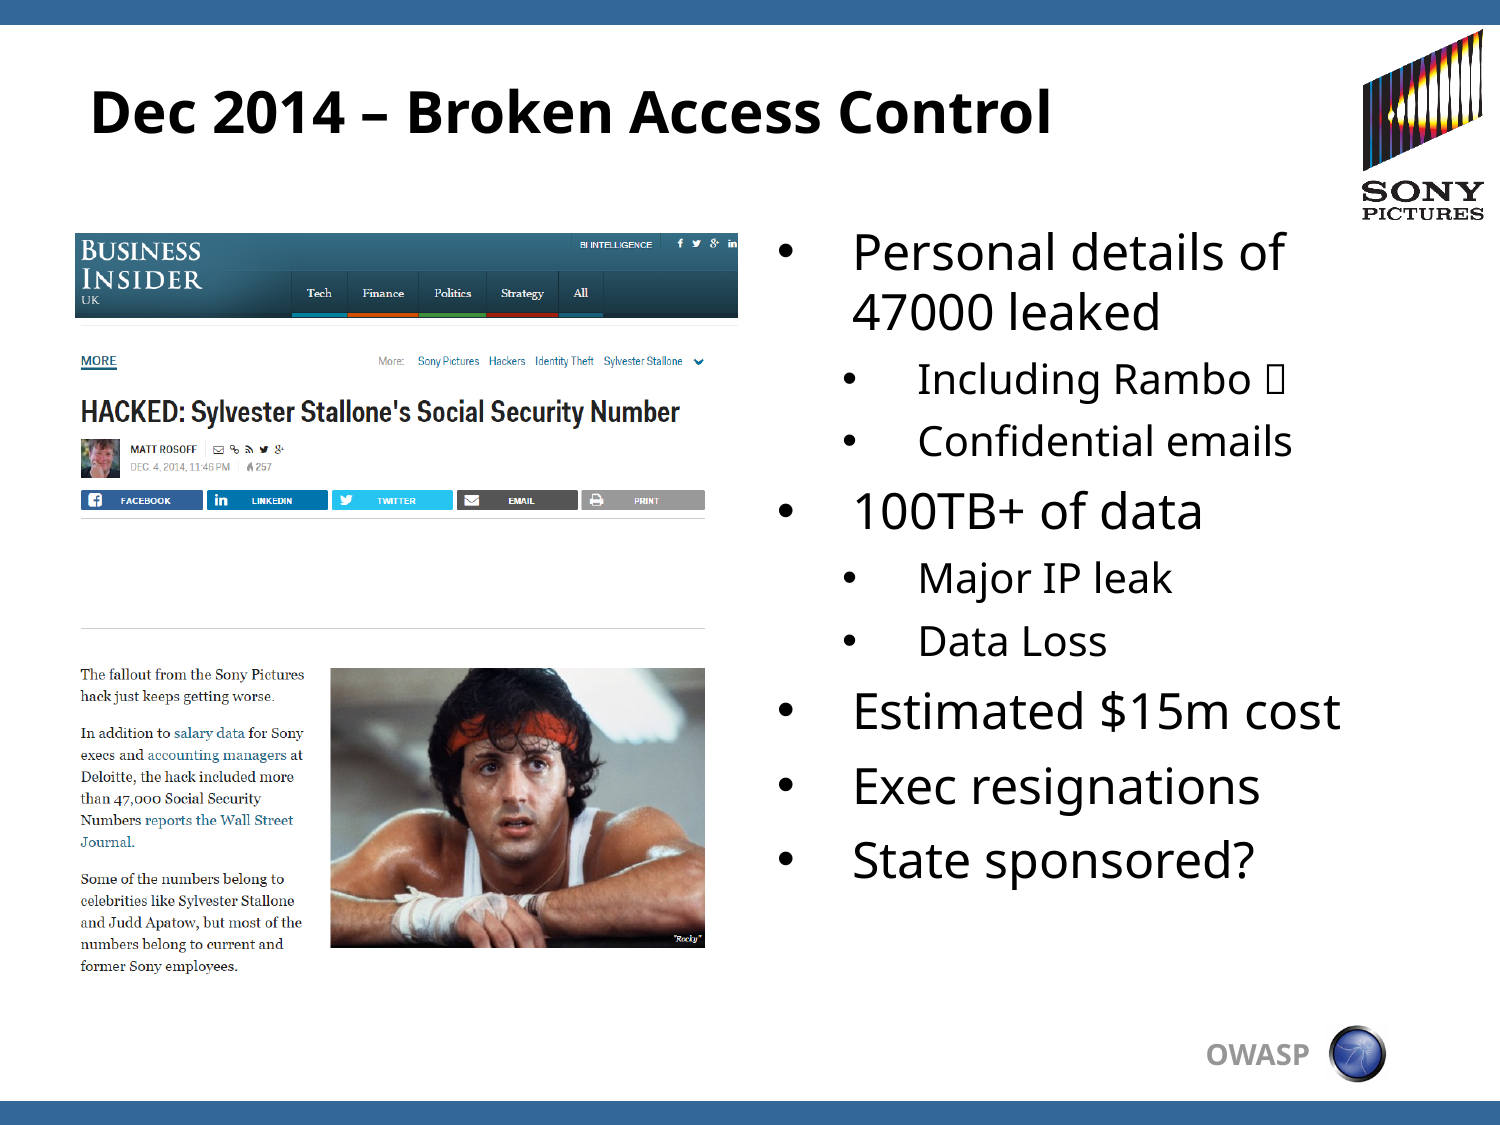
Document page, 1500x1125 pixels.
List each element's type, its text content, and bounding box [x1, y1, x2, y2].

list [74, 233, 738, 984]
picture [1325, 1024, 1388, 1083]
title Dec 2014 – Broken Access Control [75, 32, 1362, 188]
list Personal details of 47000 leaked Including Rambo  Confidential emails 100TB+ of data Major IP leak Data Loss Estimated $15m cost Exec resignations State sponsored? [762, 212, 1425, 1005]
picture [1362, 29, 1484, 220]
